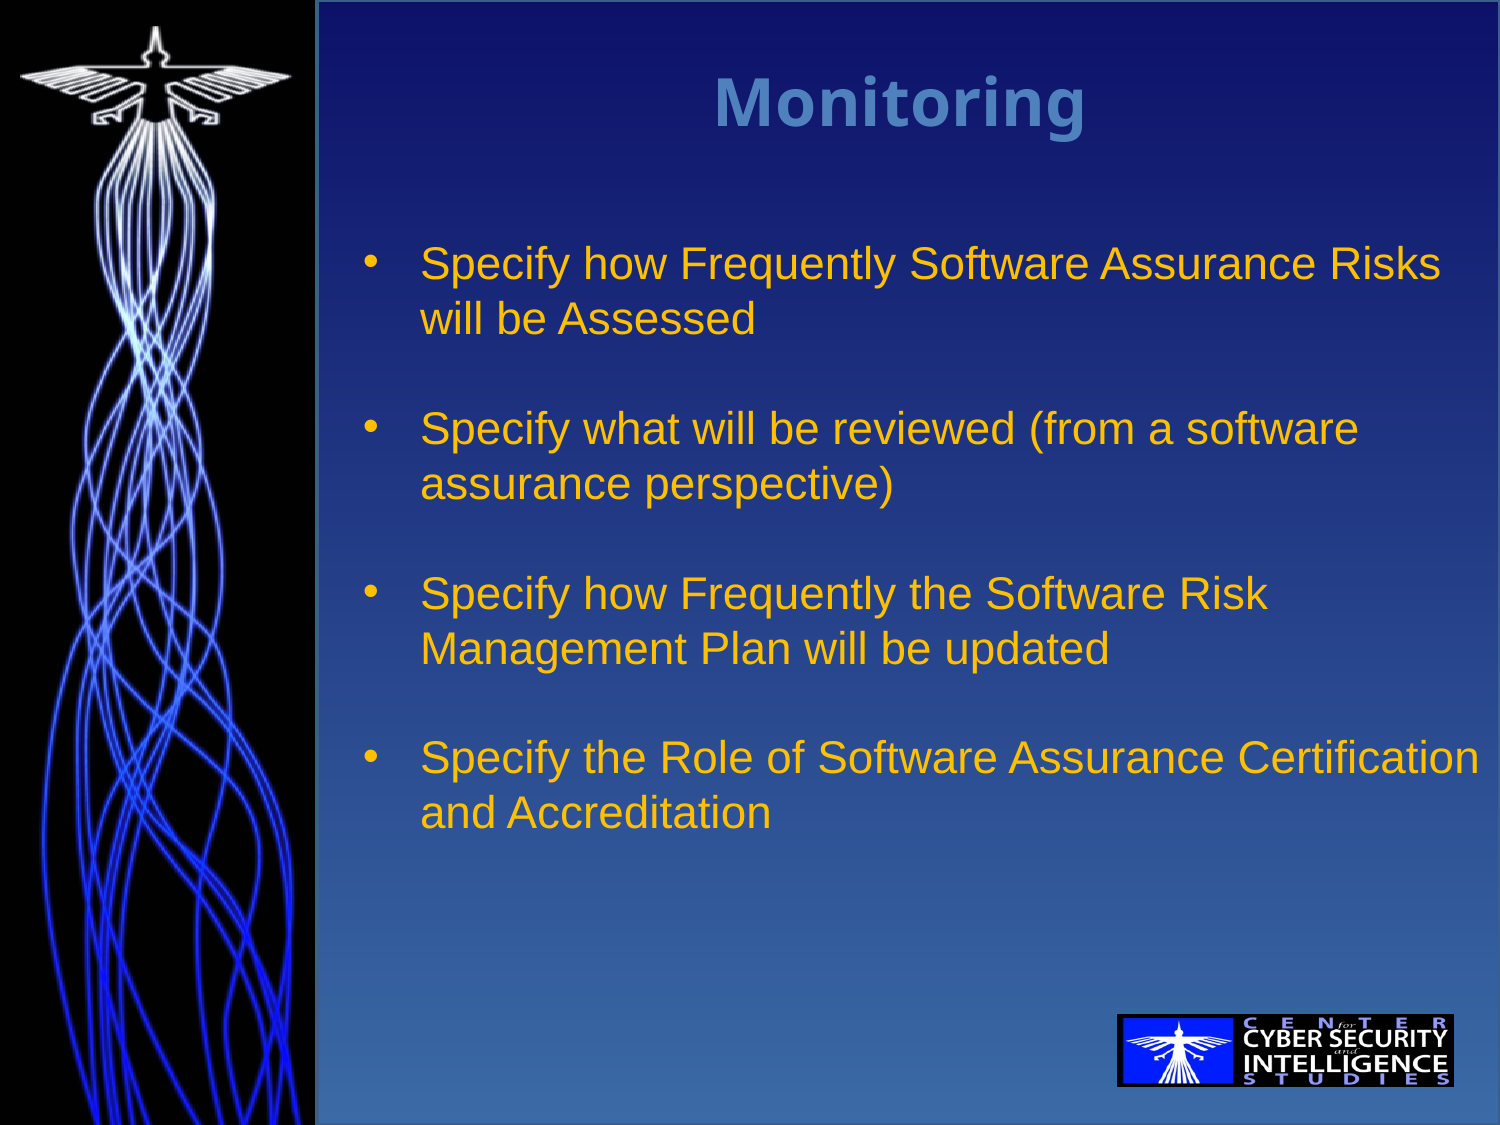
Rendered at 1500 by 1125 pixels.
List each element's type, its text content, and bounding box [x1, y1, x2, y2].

picture [0, 0, 316, 1125]
text_box Monitoring [352, 51, 1448, 148]
text_box Specify how Frequently Software Assurance Risks will be Assessed Specify what will be reviewed (from a software assurance perspective) Specify how Frequently the Software Risk Management Plan will be updated Specify the Role of Software Assurance Certification and Accreditation [346, 224, 1500, 938]
picture [1117, 1013, 1455, 1087]
text_box [317, 0, 1500, 1125]
